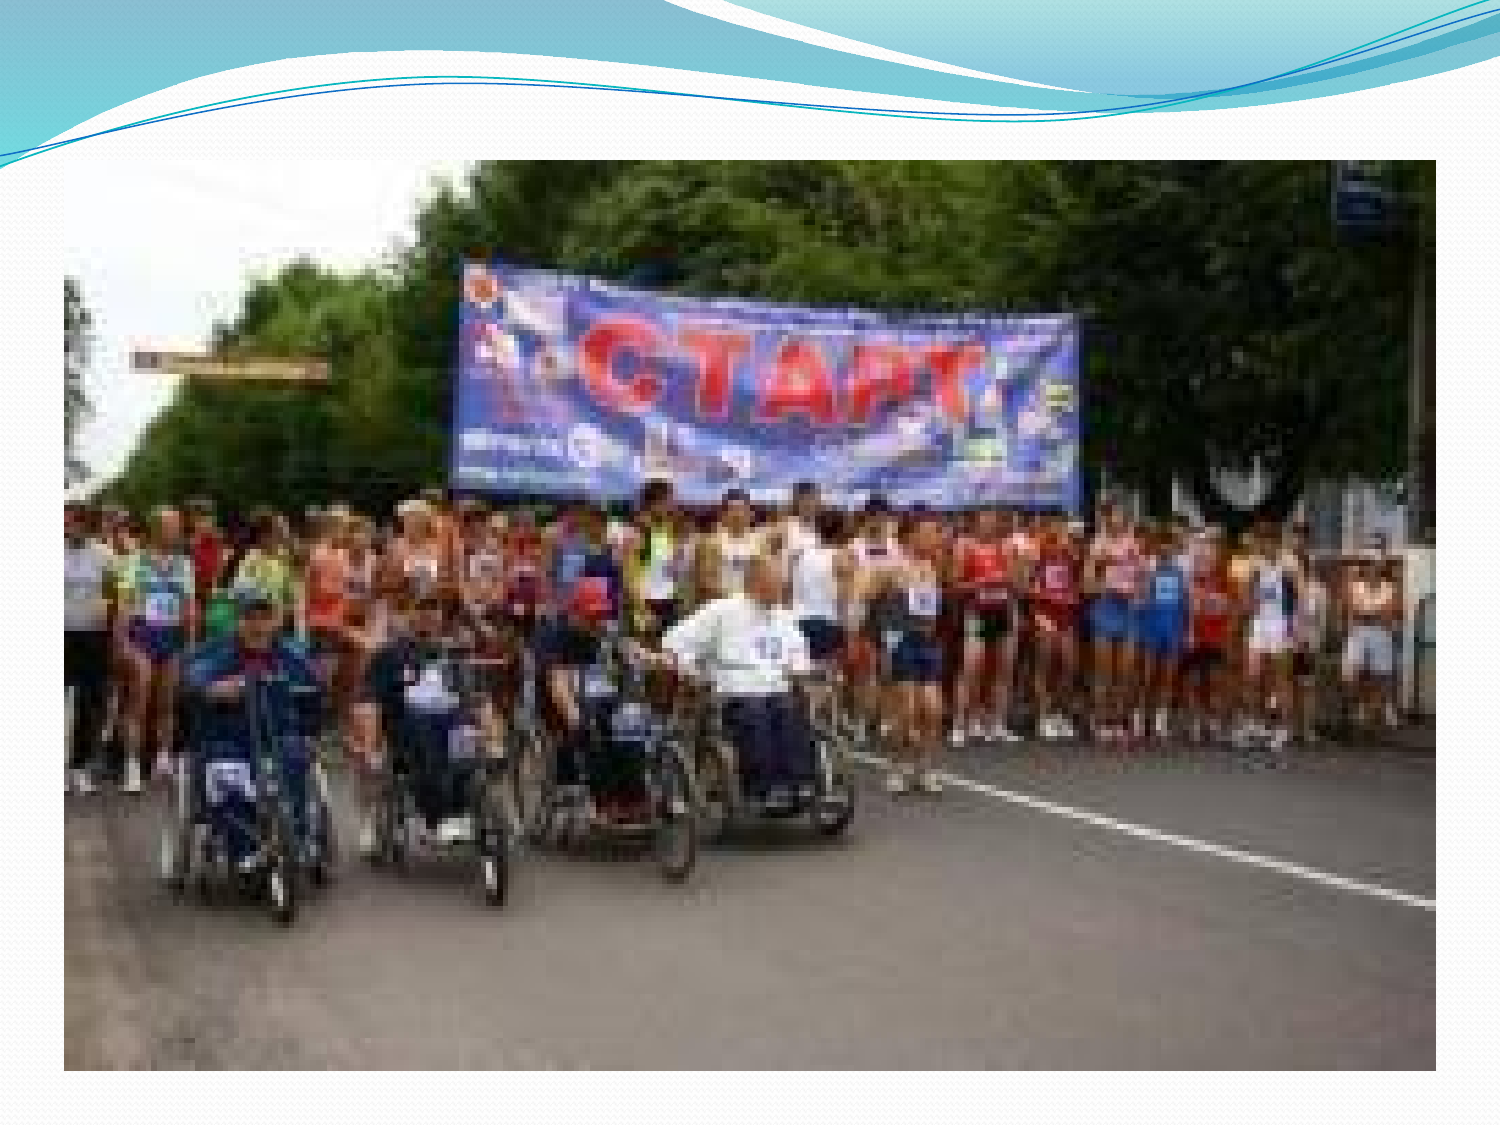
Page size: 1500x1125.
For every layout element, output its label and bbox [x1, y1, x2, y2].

picture [64, 160, 1436, 1071]
